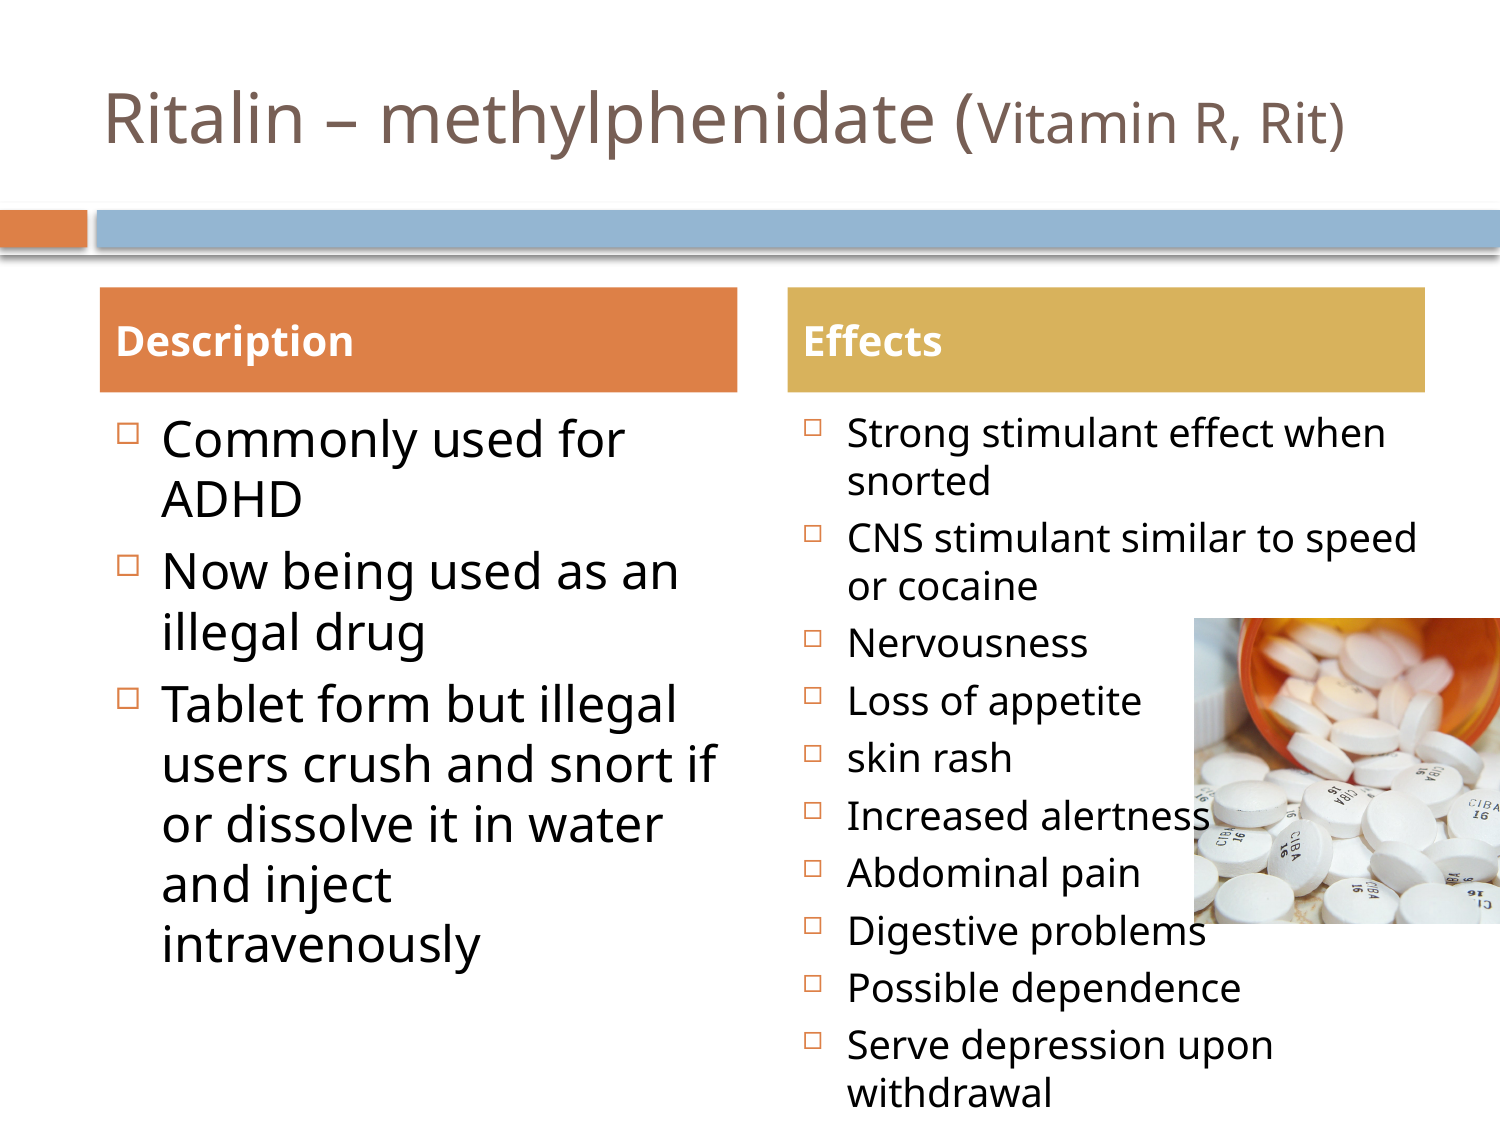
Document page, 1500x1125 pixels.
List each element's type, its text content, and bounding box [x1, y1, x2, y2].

list Description [99, 287, 738, 393]
picture [1194, 618, 1500, 925]
title Ritalin – methylphenidate (Vitamin R, Rit) [87, 44, 1425, 188]
list Effects [787, 287, 1425, 393]
list Strong stimulant effect when snorted CNS stimulant similar to speed or cocaine Nervousness Loss of appetite skin rash Increased alertness Abdominal pain Digestive problems Possible dependence Serve depression upon withdrawal [787, 399, 1462, 1125]
list Commonly used for ADHD Now being used as an illegal drug Tablet form but illegal users crush and snort if or dissolve it in water and inject intravenously [99, 399, 738, 988]
